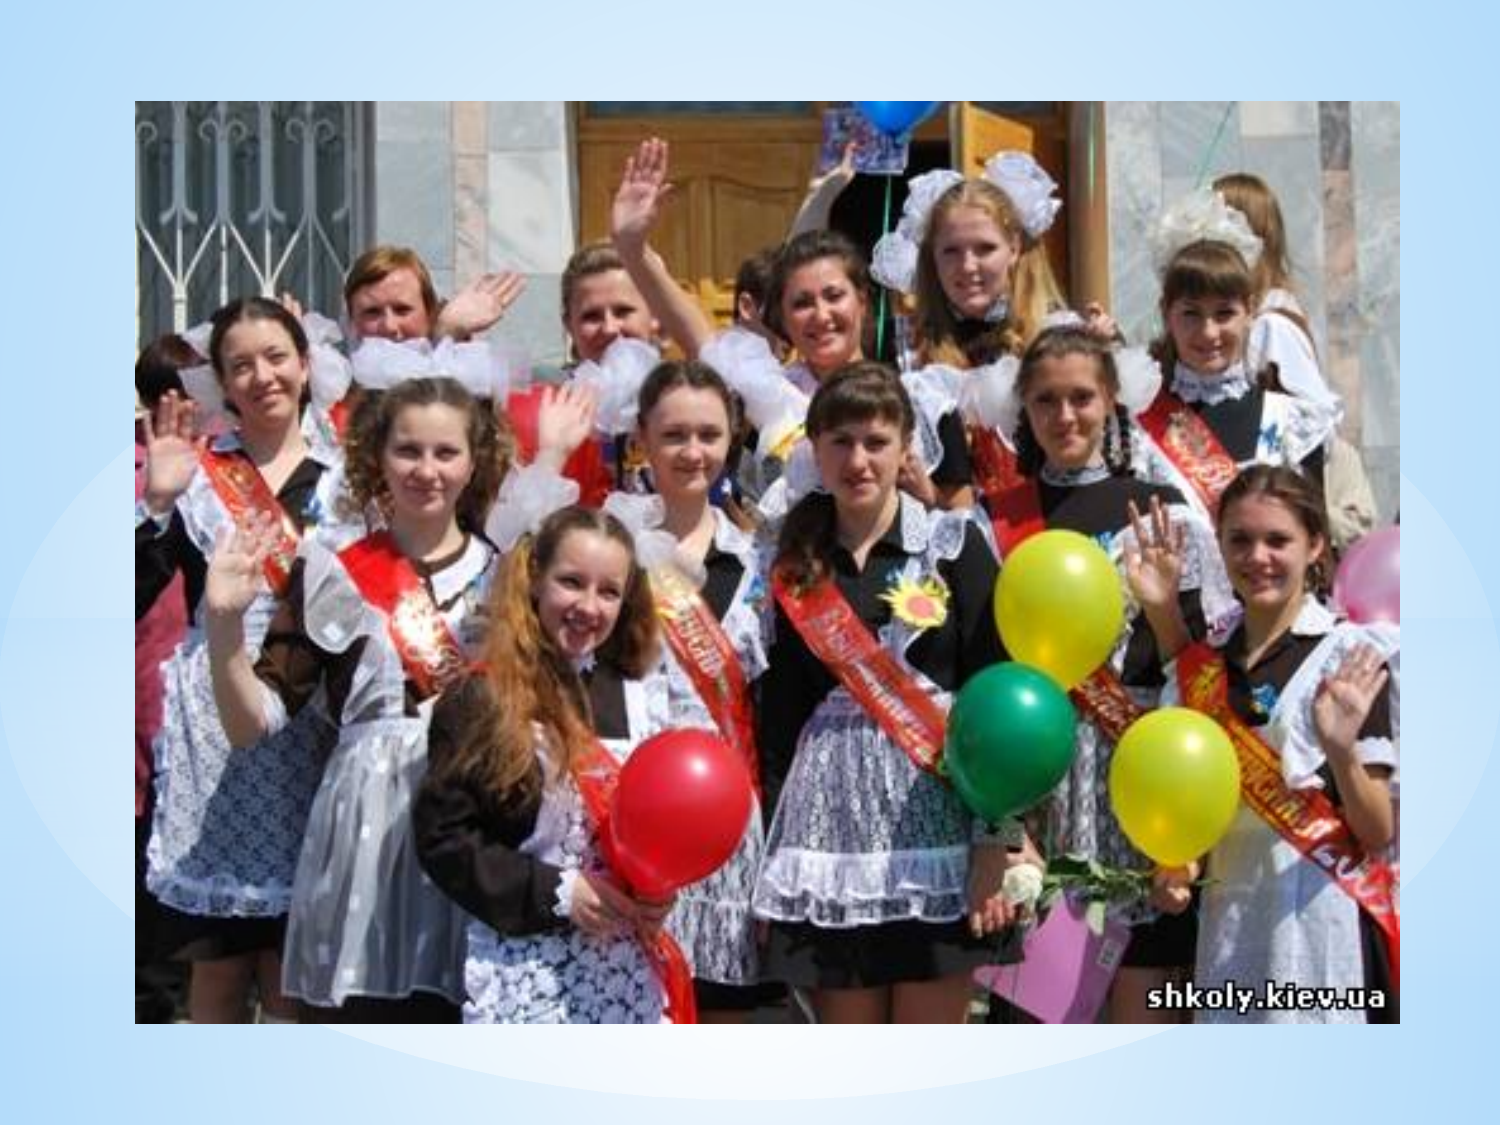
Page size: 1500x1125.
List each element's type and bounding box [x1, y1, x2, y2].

list [135, 101, 1400, 1024]
